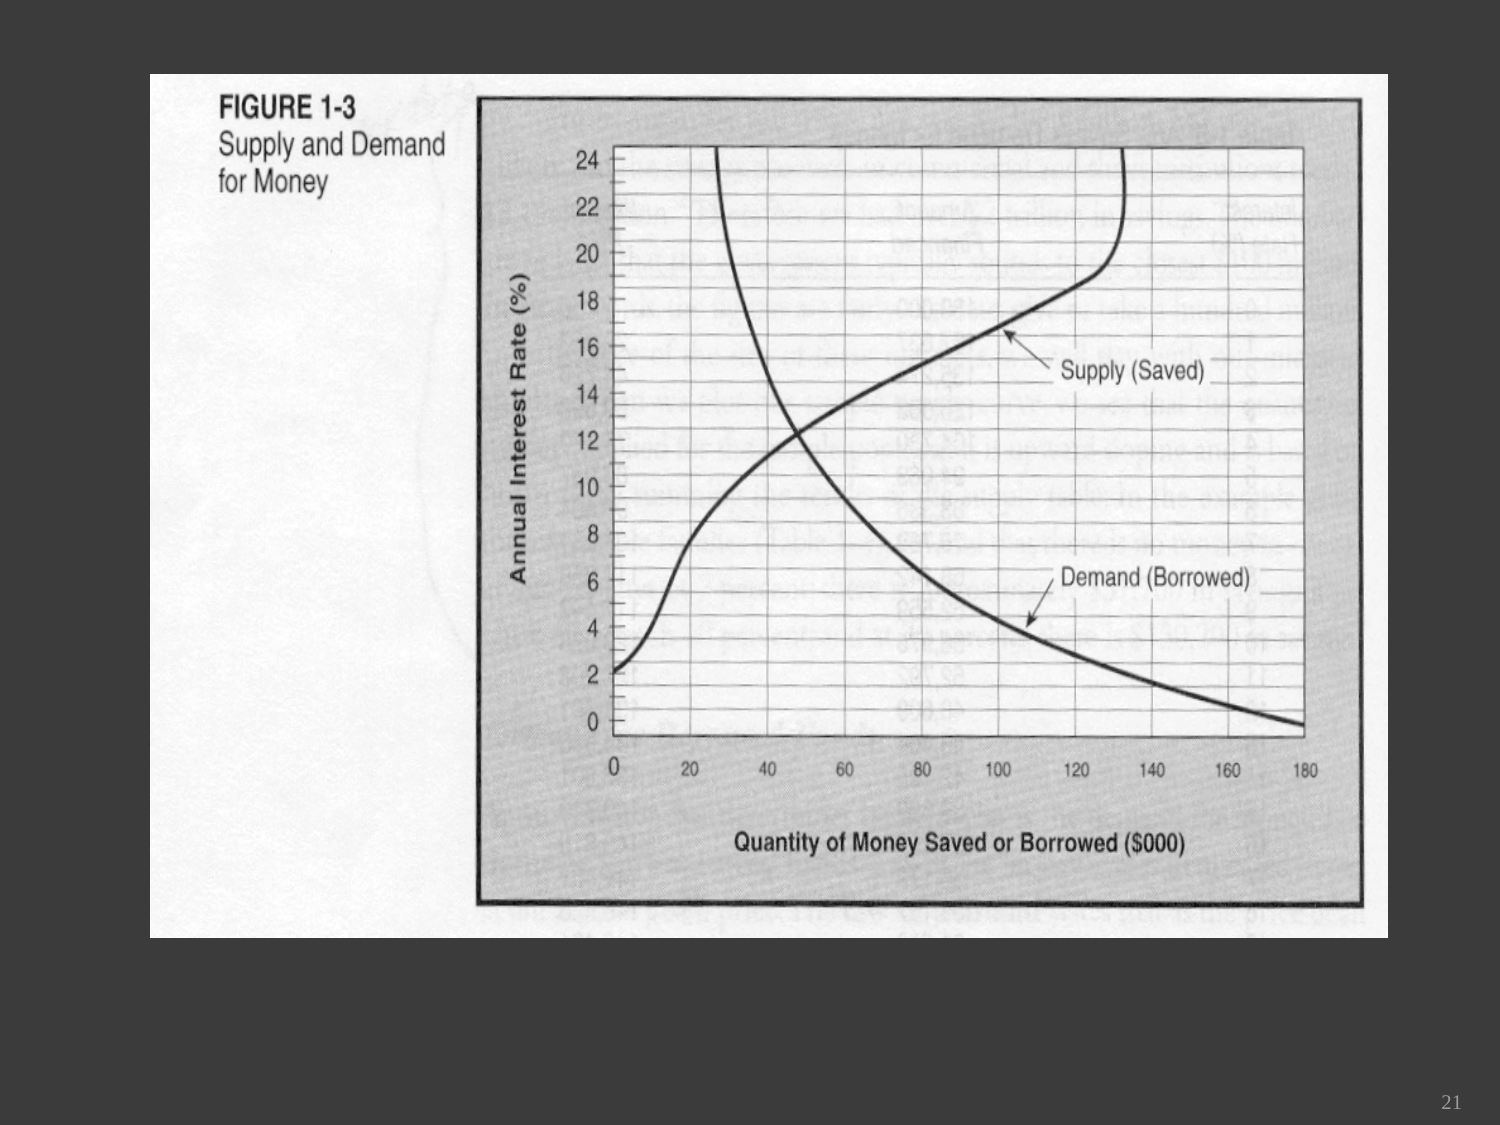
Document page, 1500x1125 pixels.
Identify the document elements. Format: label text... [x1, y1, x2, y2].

slide_number 21 [1337, 1053, 1463, 1114]
picture [149, 74, 1388, 938]
